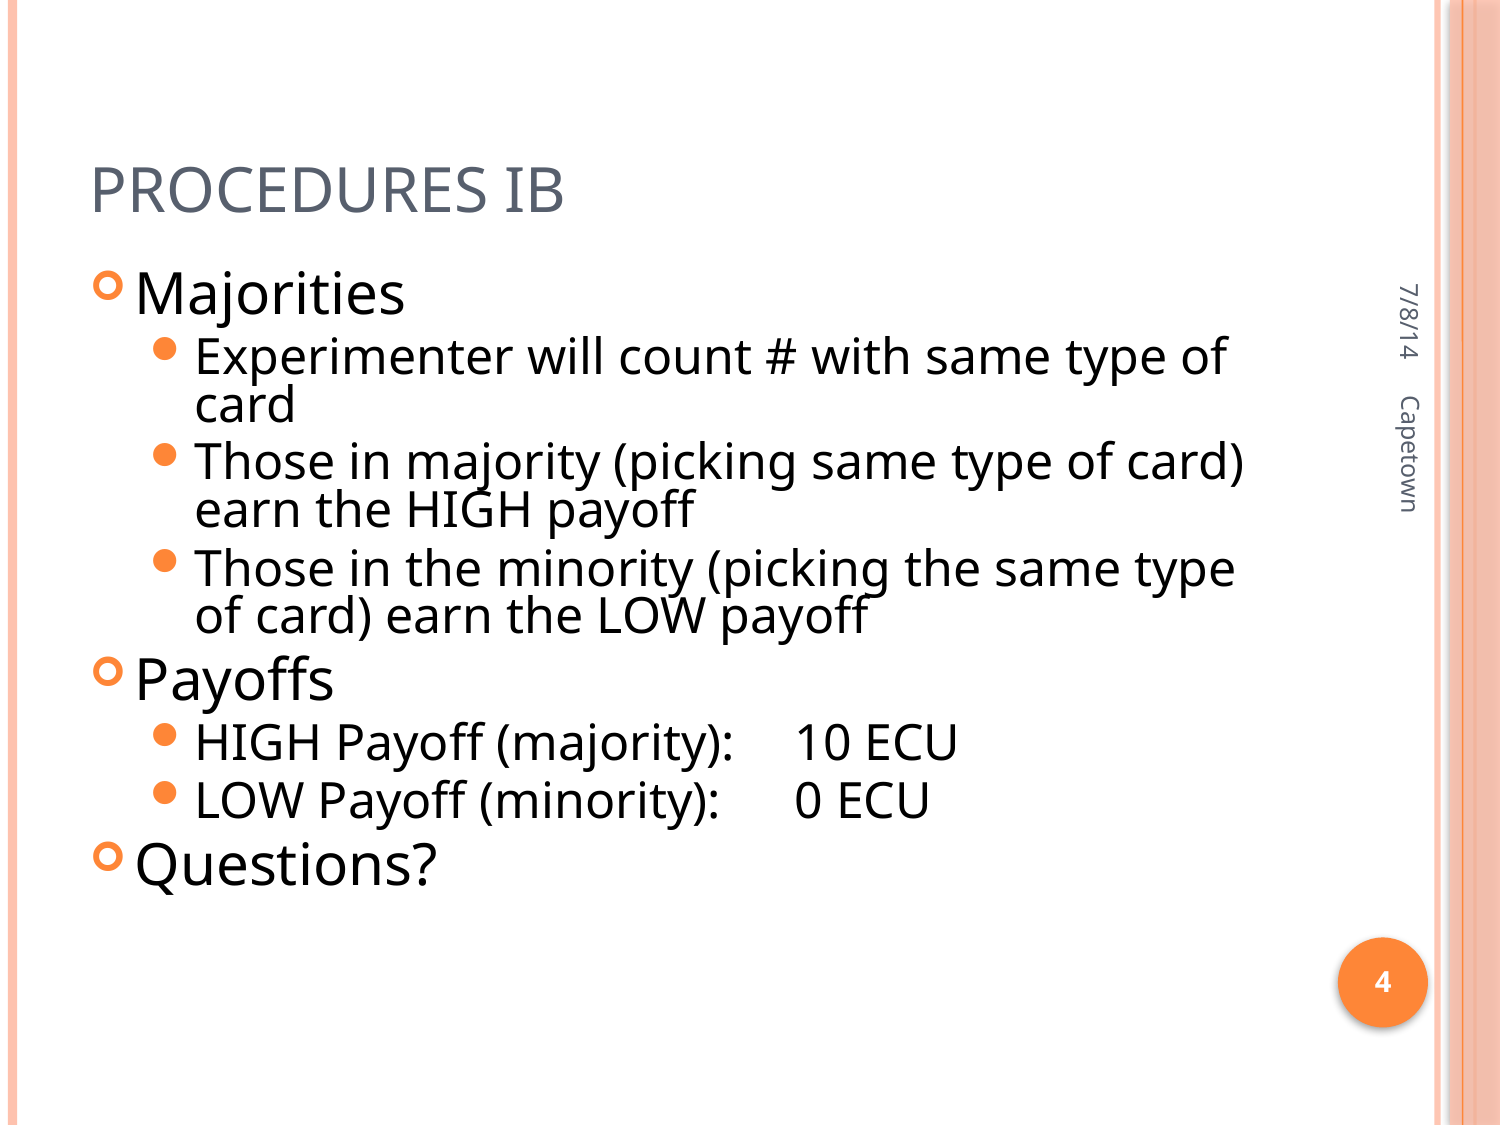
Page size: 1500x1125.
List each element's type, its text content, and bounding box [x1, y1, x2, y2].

list Majorities Experimenter will count # with same type of card Those in majority (picking same type of card) earn the HIGH payoff Those in the minority (picking the same type of card) earn the LOW payoff Payoffs HIGH Payoff (majority): 10 ECU LOW Payoff (minority): 0 ECU Questions? [75, 262, 1300, 1062]
title Procedures Ib [75, 45, 1300, 233]
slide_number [1378, 43, 1442, 374]
slide_number 4 [1333, 940, 1434, 1027]
footer Capetown [1379, 380, 1440, 906]
